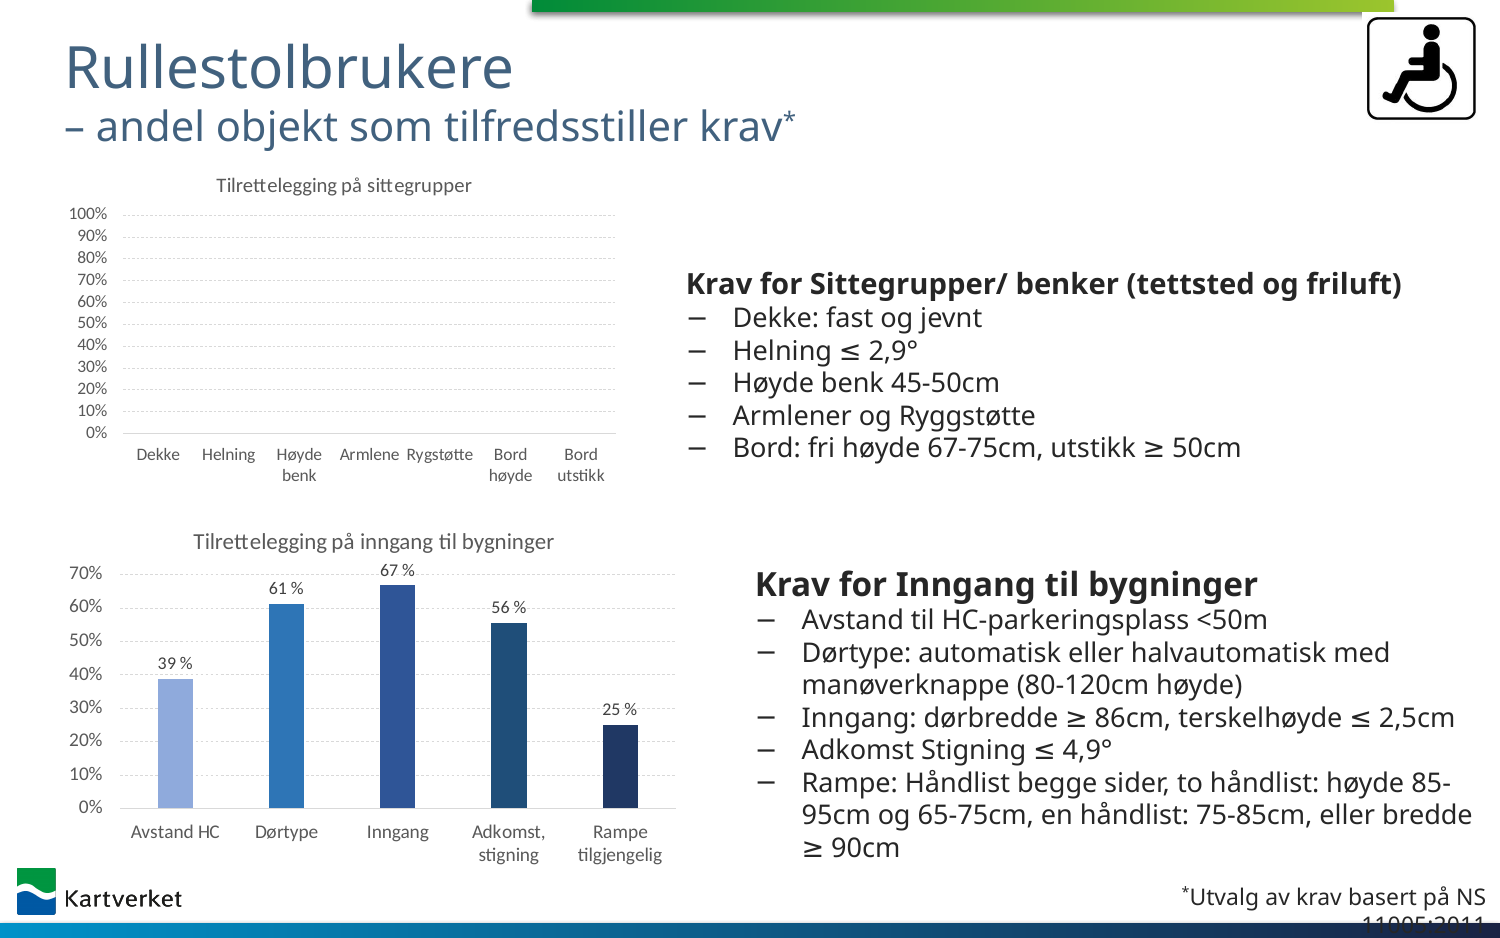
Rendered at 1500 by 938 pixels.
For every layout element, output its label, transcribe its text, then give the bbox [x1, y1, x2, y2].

text_box Krav for Inngang til bygninger Avstand til HC-parkeringsplass <50m Dørtype: automatisk eller halvautomatisk med manøverknappe (80-120cm høyde) Inngang: dørbredde ≥ 86cm, terskelhøyde ≤ 2,5cm Adkomst Stigning ≤ 4,9° Rampe: Håndlist begge sider, to håndlist: høyde 85-95cm og 65-75cm, en håndlist: 75-85cm, eller bredde ≥ 90cm [740, 555, 1491, 870]
text_box *Utvalg av krav basert på NS 11005:2011 [1068, 873, 1500, 938]
picture [62, 166, 626, 492]
text_box Rullestolbrukere – andel objekt som tilfredsstiller krav* [49, 25, 1431, 158]
picture [1362, 12, 1481, 126]
picture [62, 520, 687, 874]
text_box Krav for Sittegrupper/ benker (tettsted og friluft) Dekke: fast og jevnt Helning ≤ 2,9° Høyde benk 45-50cm Armlener og Ryggstøtte Bord: fri høyde 67-75cm, utstikk ≥ 50cm [670, 258, 1418, 471]
